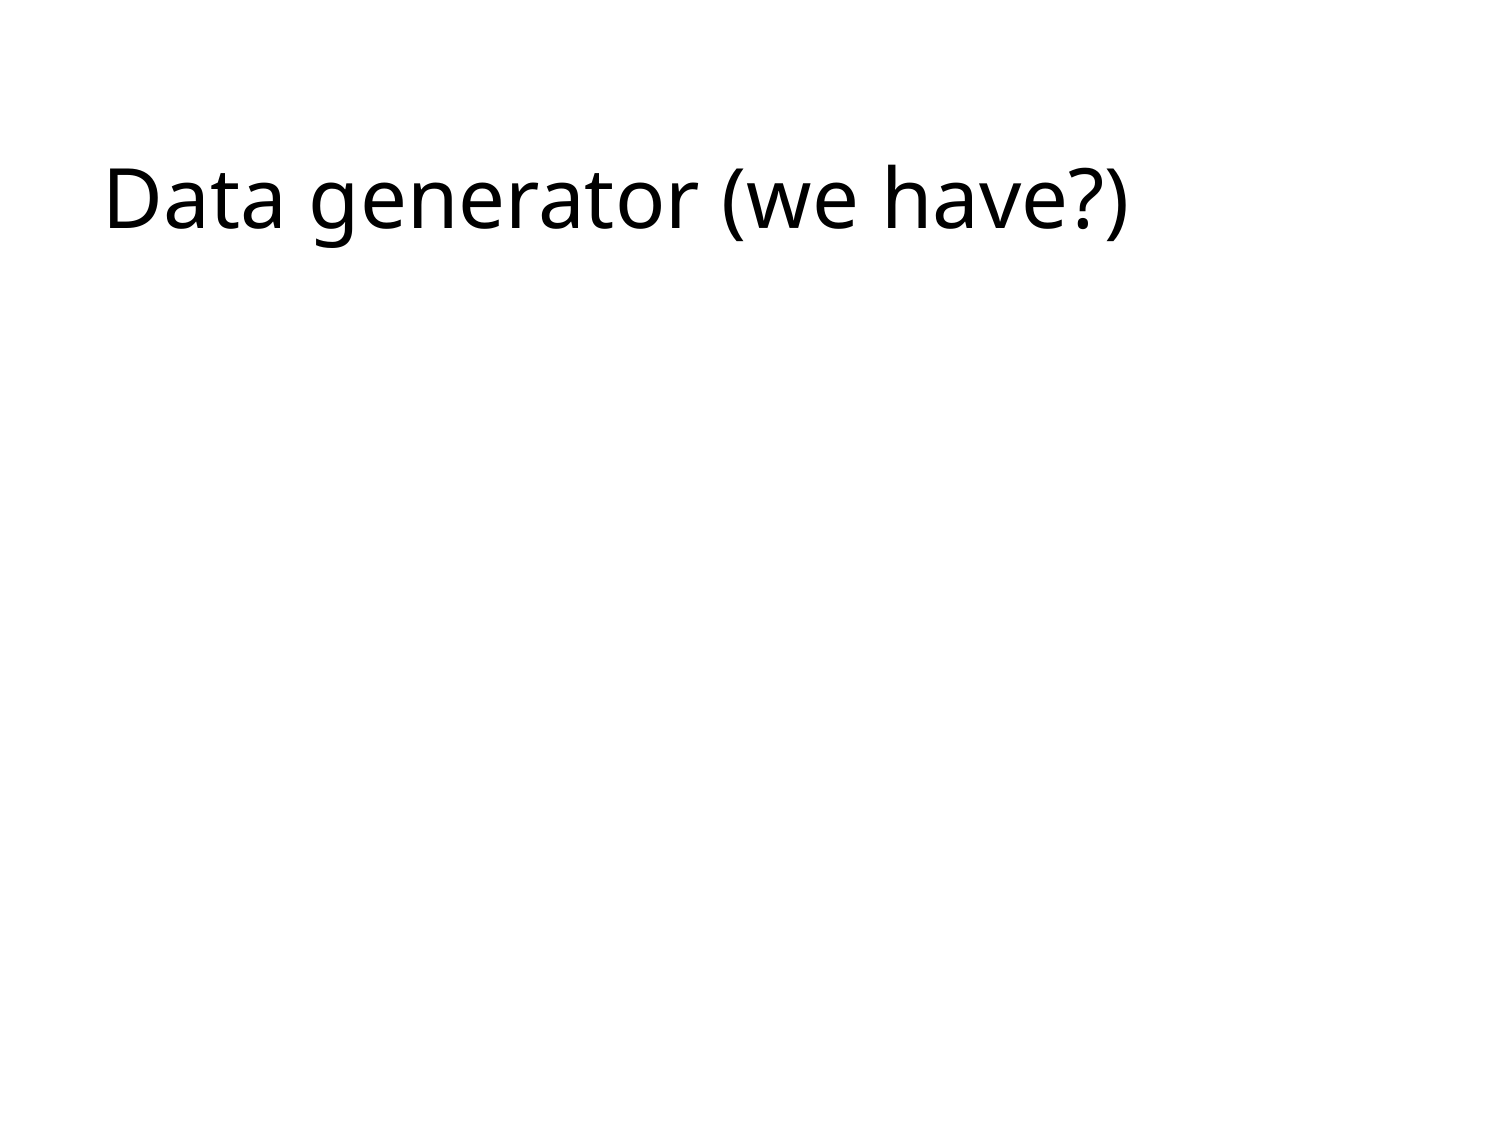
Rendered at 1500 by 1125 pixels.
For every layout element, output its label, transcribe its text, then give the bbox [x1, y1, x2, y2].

subtitle Data generator (we have?) [87, 137, 1213, 338]
